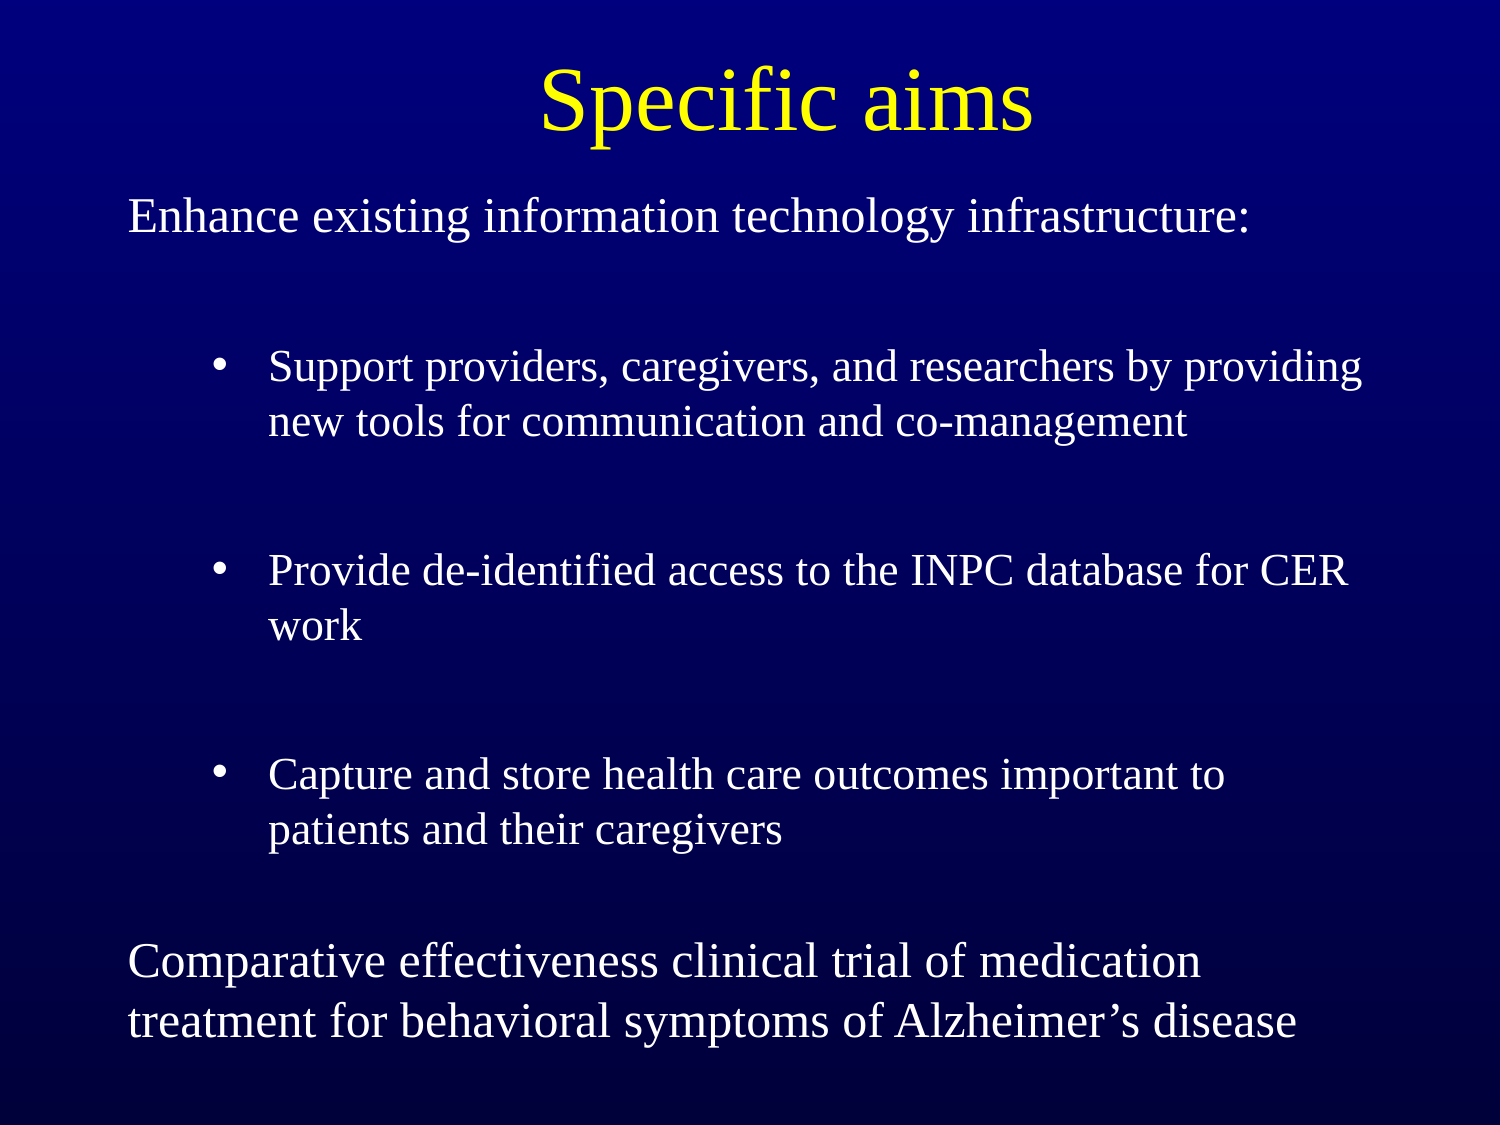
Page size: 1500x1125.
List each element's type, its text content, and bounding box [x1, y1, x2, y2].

title Specific aims [149, 0, 1426, 188]
list Enhance existing information technology infrastructure: Support providers, caregivers, and researchers by providing new tools for communication and co-management Provide de-identified access to the INPC database for CER work Capture and store health care outcomes important to patients and their caregivers Comparative effectiveness clinical trial of medication treatment for behavioral symptoms of Alzheimer’s disease [112, 174, 1388, 851]
